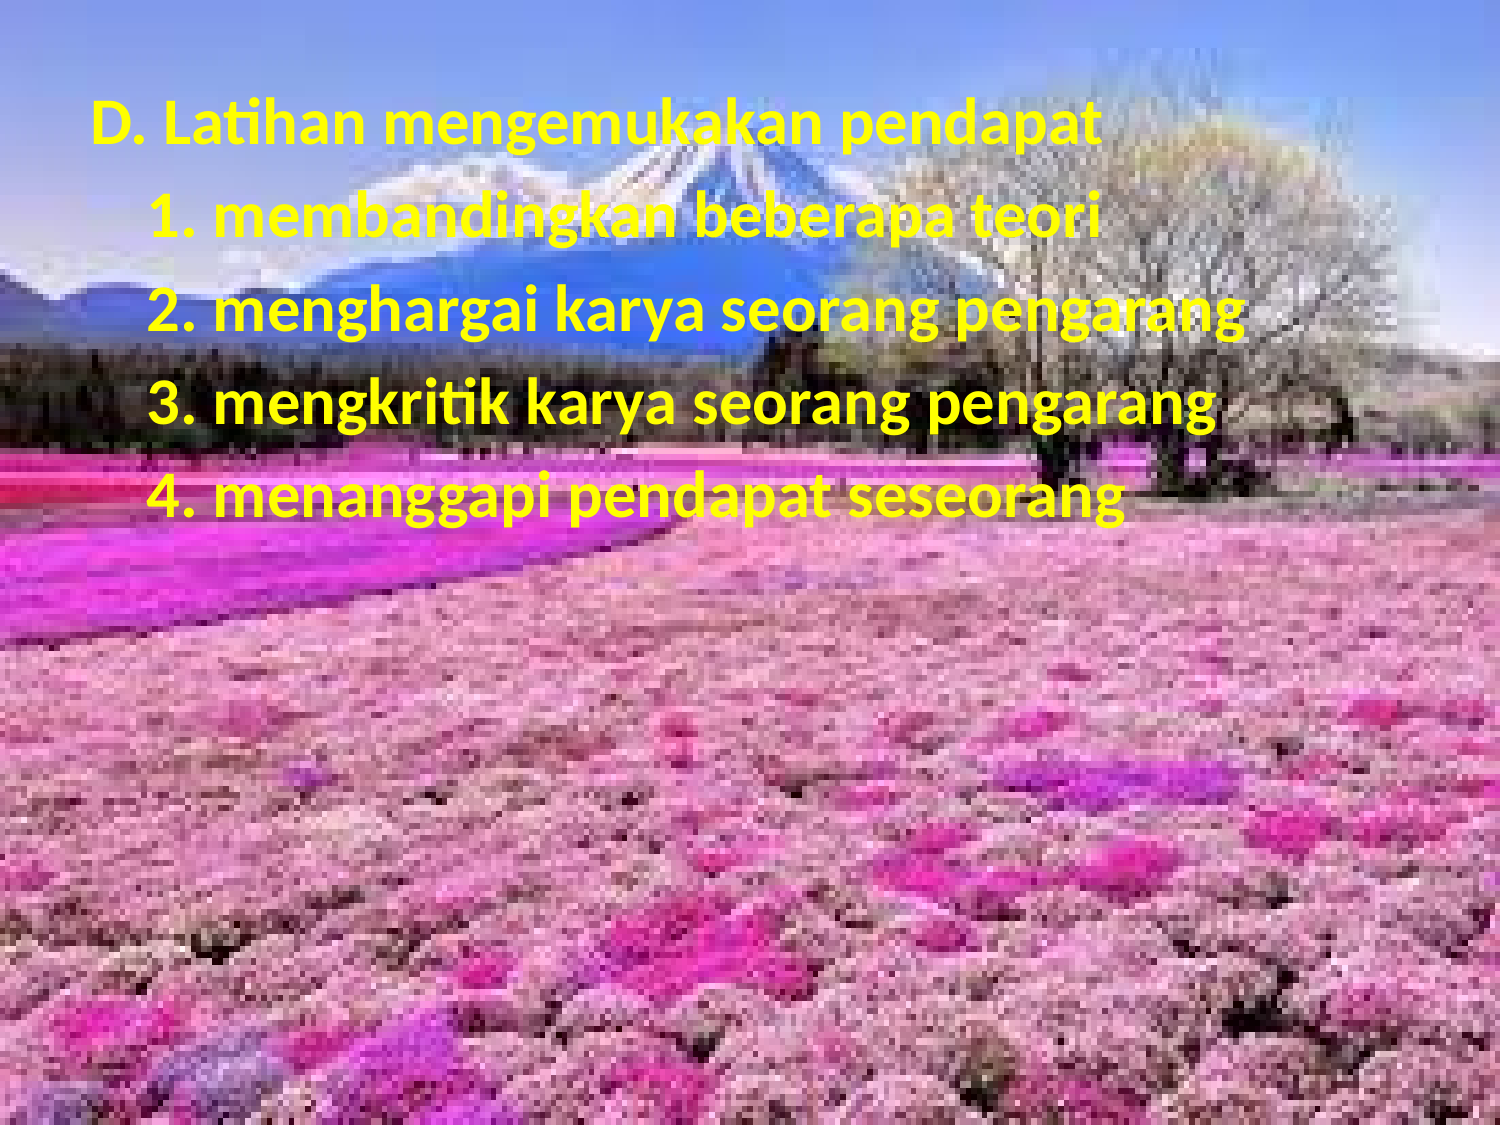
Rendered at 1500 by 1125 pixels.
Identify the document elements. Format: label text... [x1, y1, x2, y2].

list D. Latihan mengemukakan pendapat 1. membandingkan beberapa teori 2. menghargai karya seorang pengarang 3. mengkritik karya seorang pengarang 4. menanggapi pendapat seseorang [75, 70, 1425, 1055]
picture [0, 0, 1500, 1125]
